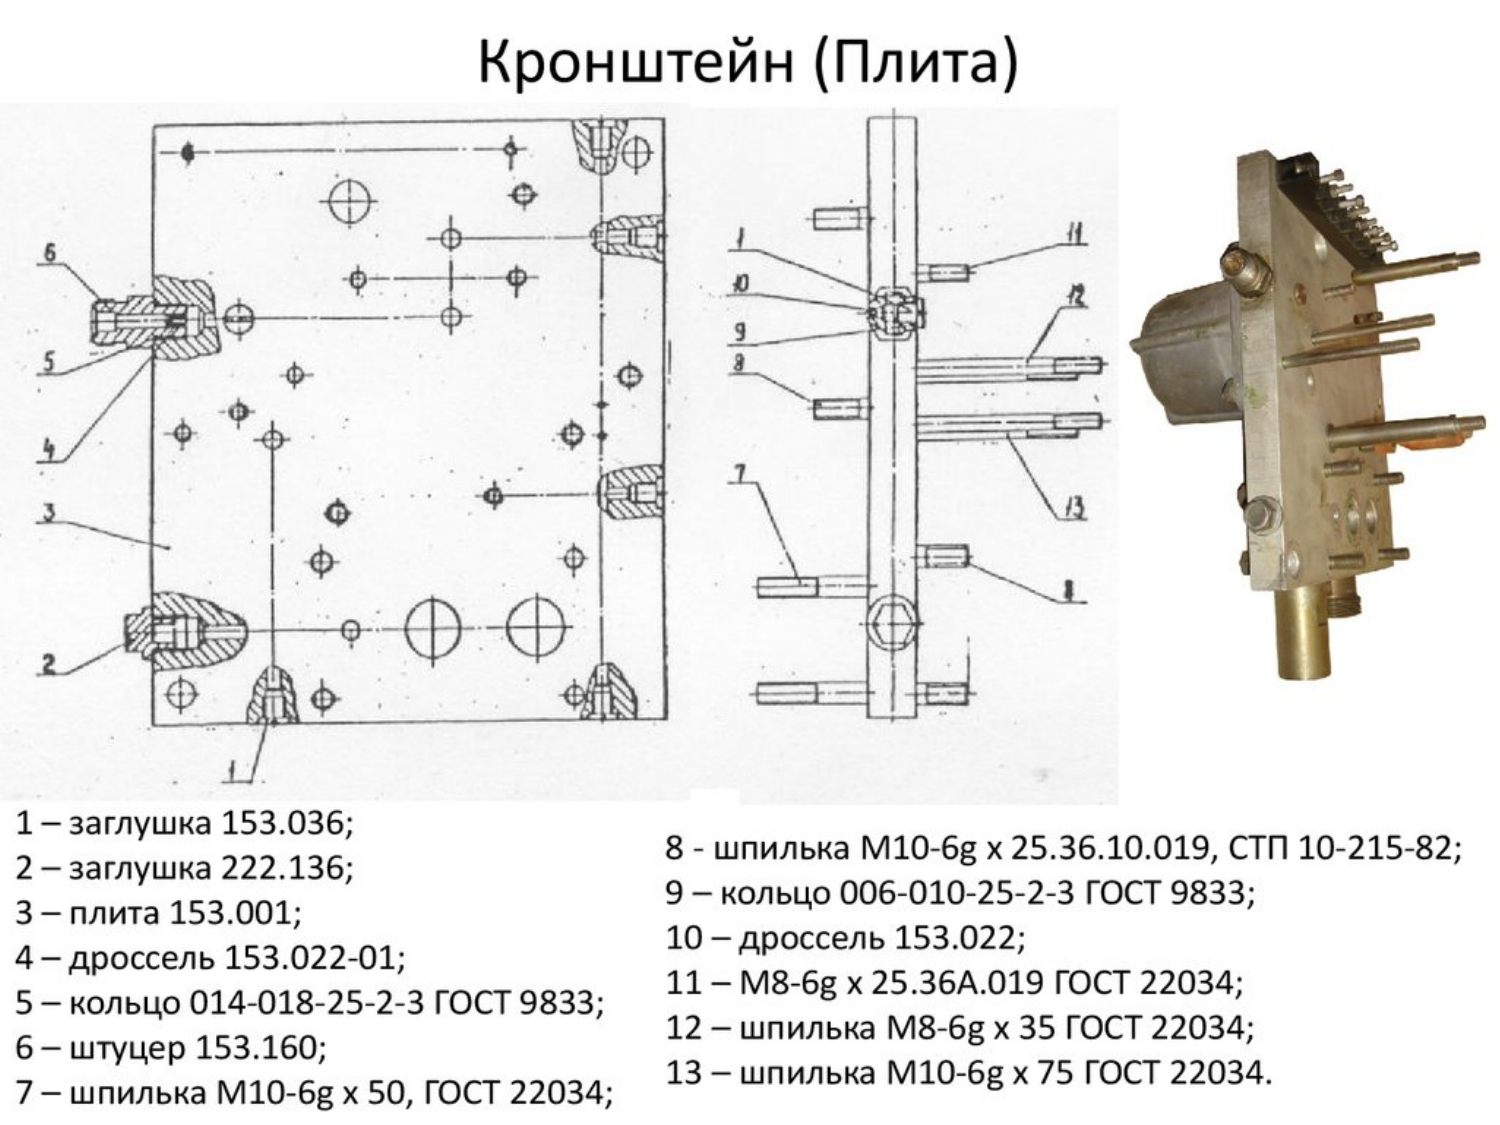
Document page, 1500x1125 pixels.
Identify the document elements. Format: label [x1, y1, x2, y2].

list [0, 0, 1498, 1124]
